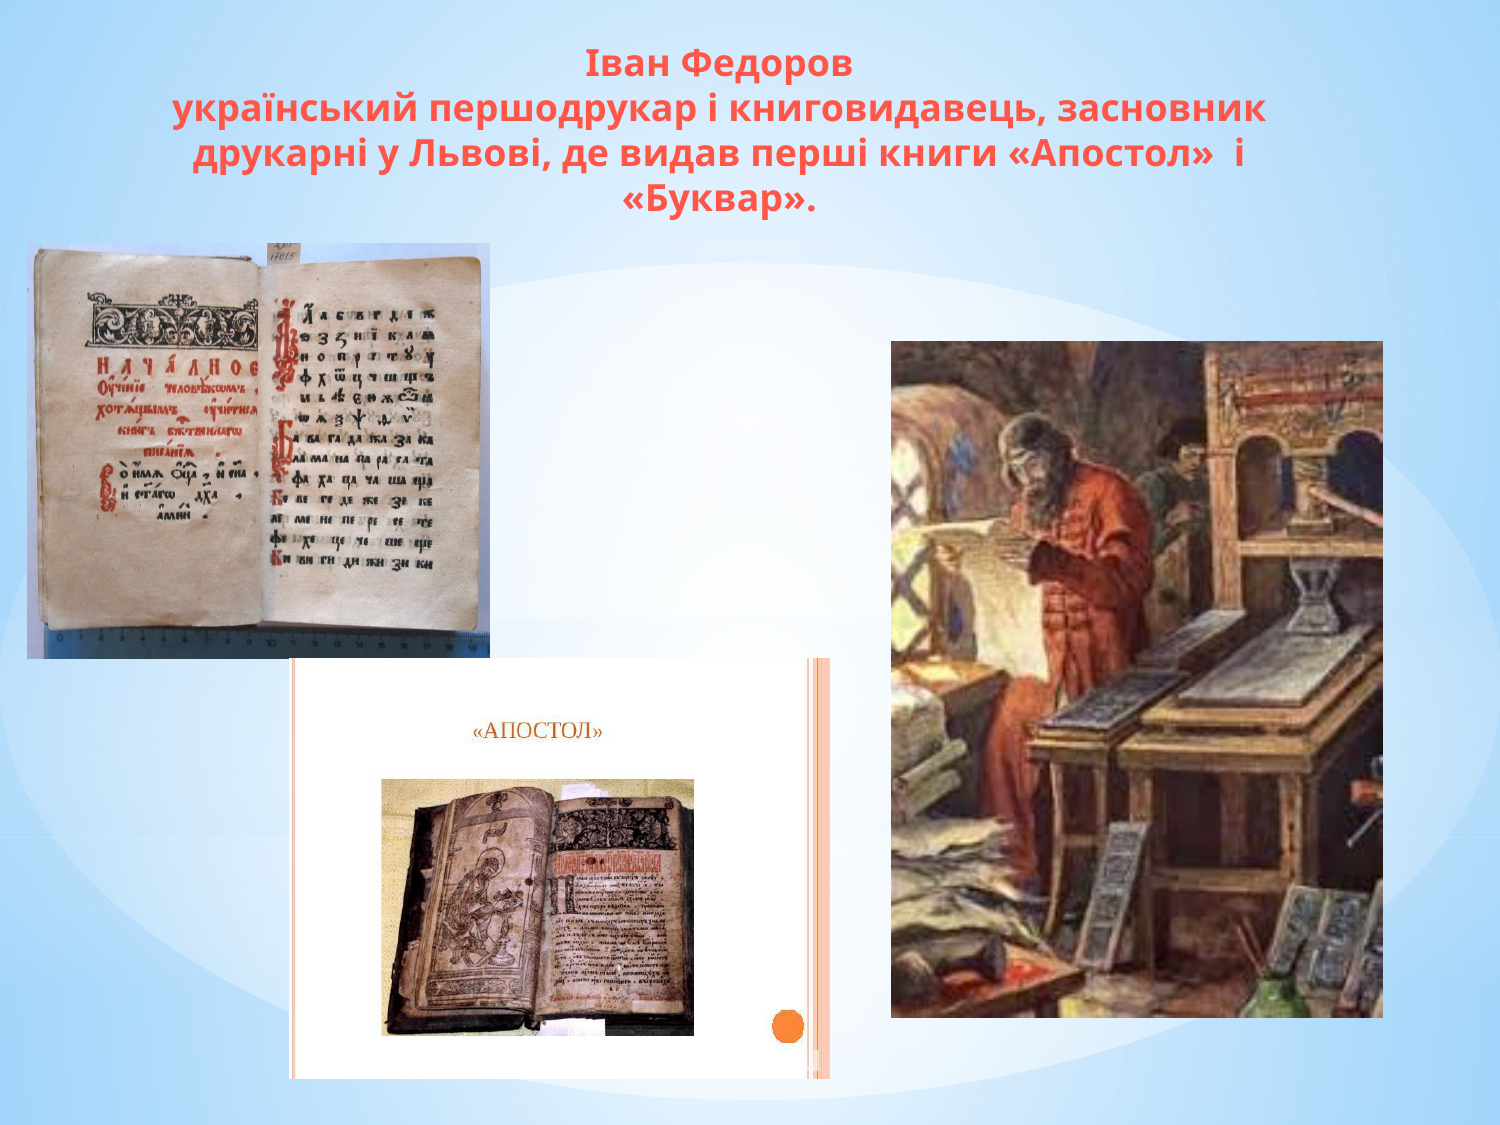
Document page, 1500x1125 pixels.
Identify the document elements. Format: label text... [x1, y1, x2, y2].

picture [26, 243, 830, 1080]
picture [891, 341, 1383, 1018]
title Іван Федоров український першодрукар і книговидавець, засновник друкарні у Львові, де видав перші книги «Апостол» і «Буквар». [76, 30, 1363, 279]
